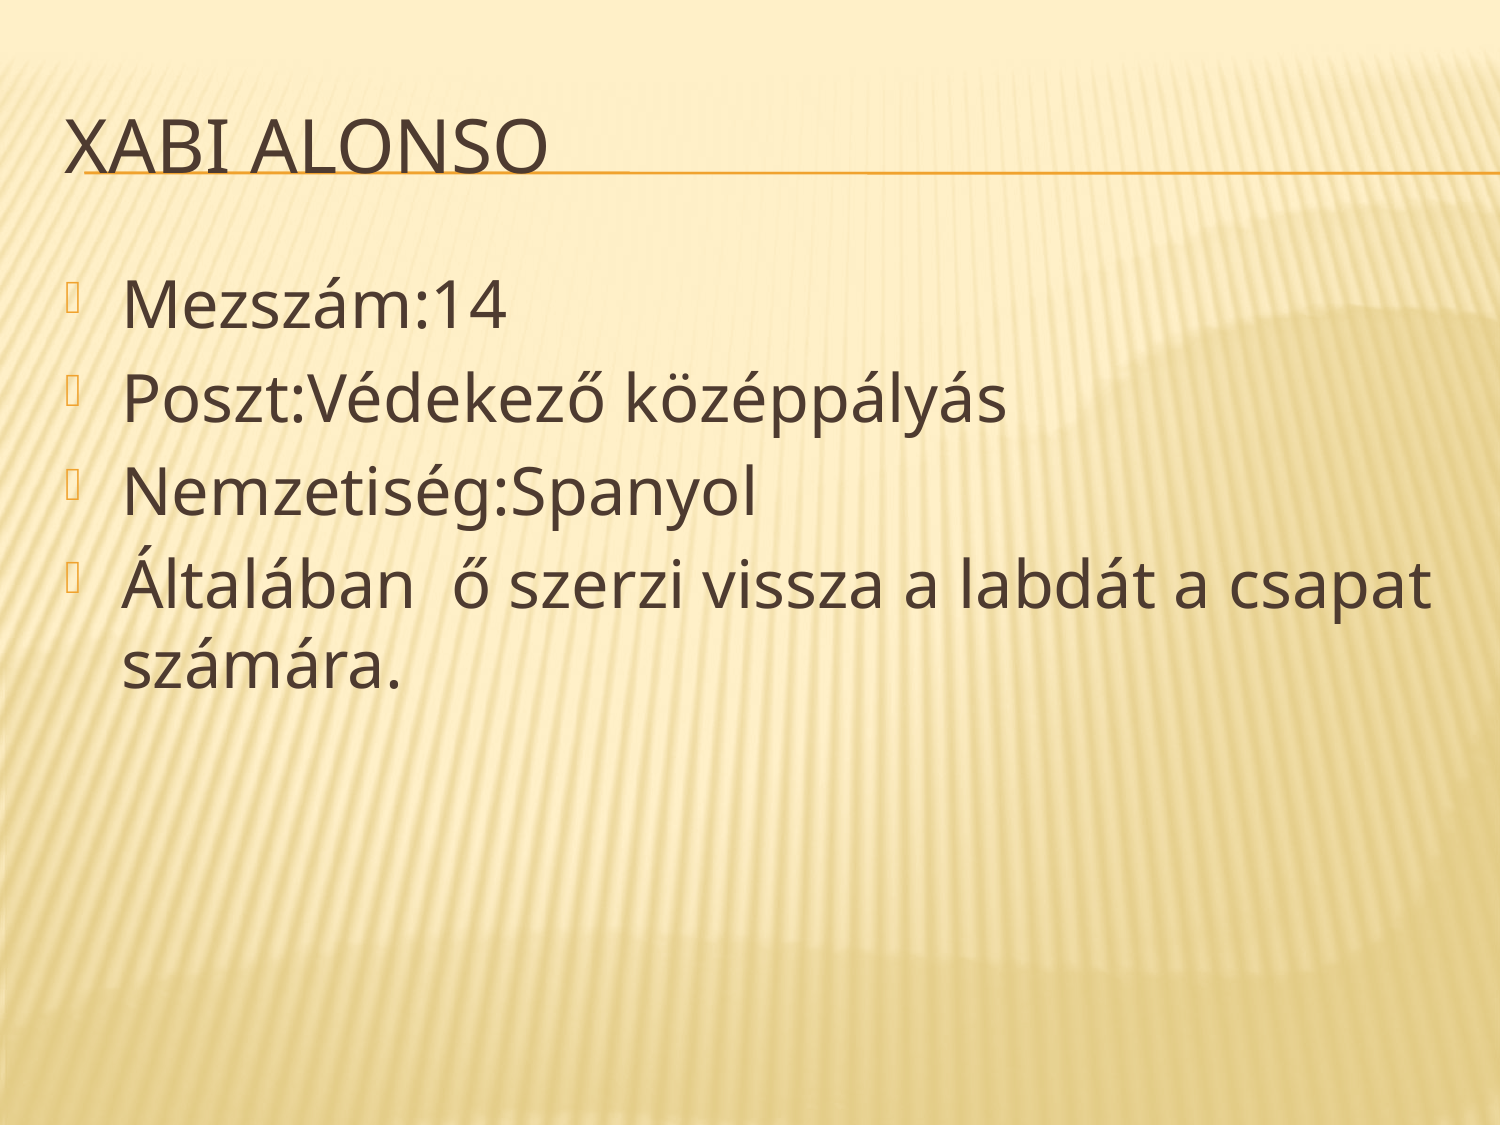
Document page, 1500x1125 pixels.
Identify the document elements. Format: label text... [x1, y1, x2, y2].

title Xabi alonso [50, 75, 1475, 213]
list Mezszám:14 Poszt:Védekező középpályás Nemzetiség:Spanyol Általában ő szerzi vissza a labdát a csapat számára. [50, 254, 1475, 998]
